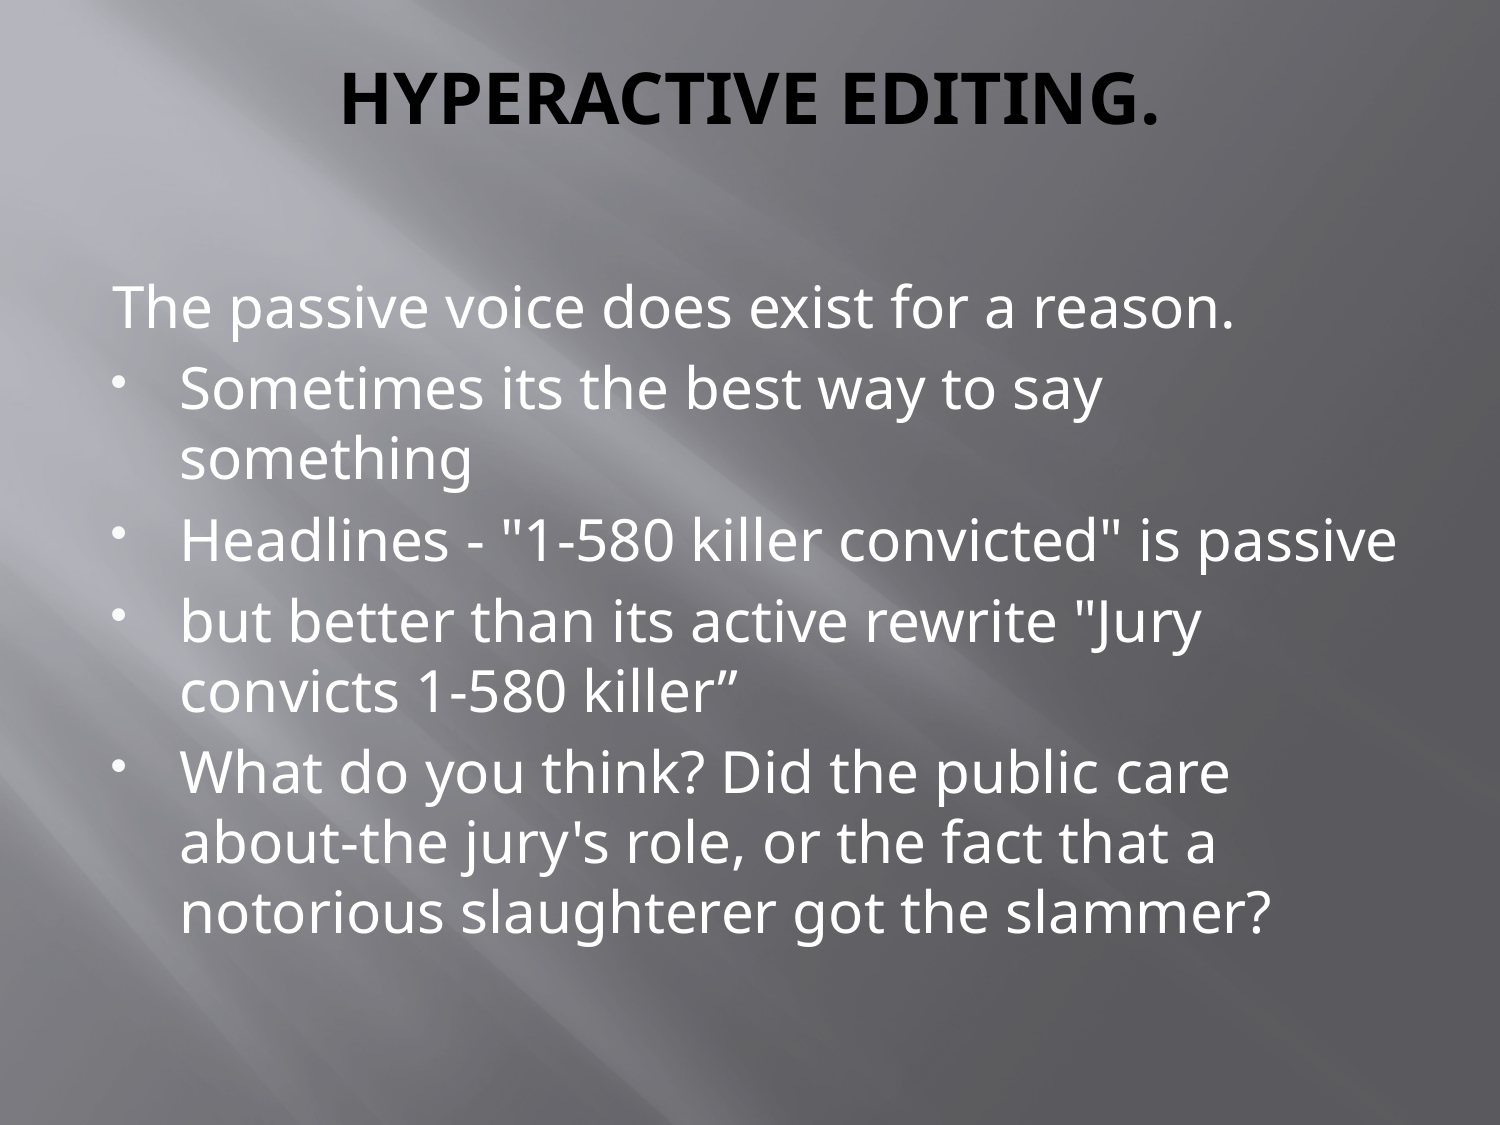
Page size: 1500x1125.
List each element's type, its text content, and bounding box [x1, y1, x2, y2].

title HYPERACTIVE EDITING. [75, 45, 1425, 233]
list The passive voice does exist for a reason. Sometimes its the best way to say something Headlines - "1-580 killer convicted" is passive but better than its active rewrite "Jury convicts 1-580 killer” What do you think? Did the public care about-the jury's role, or the fact that a notorious slaughterer got the slammer? [75, 262, 1425, 1035]
